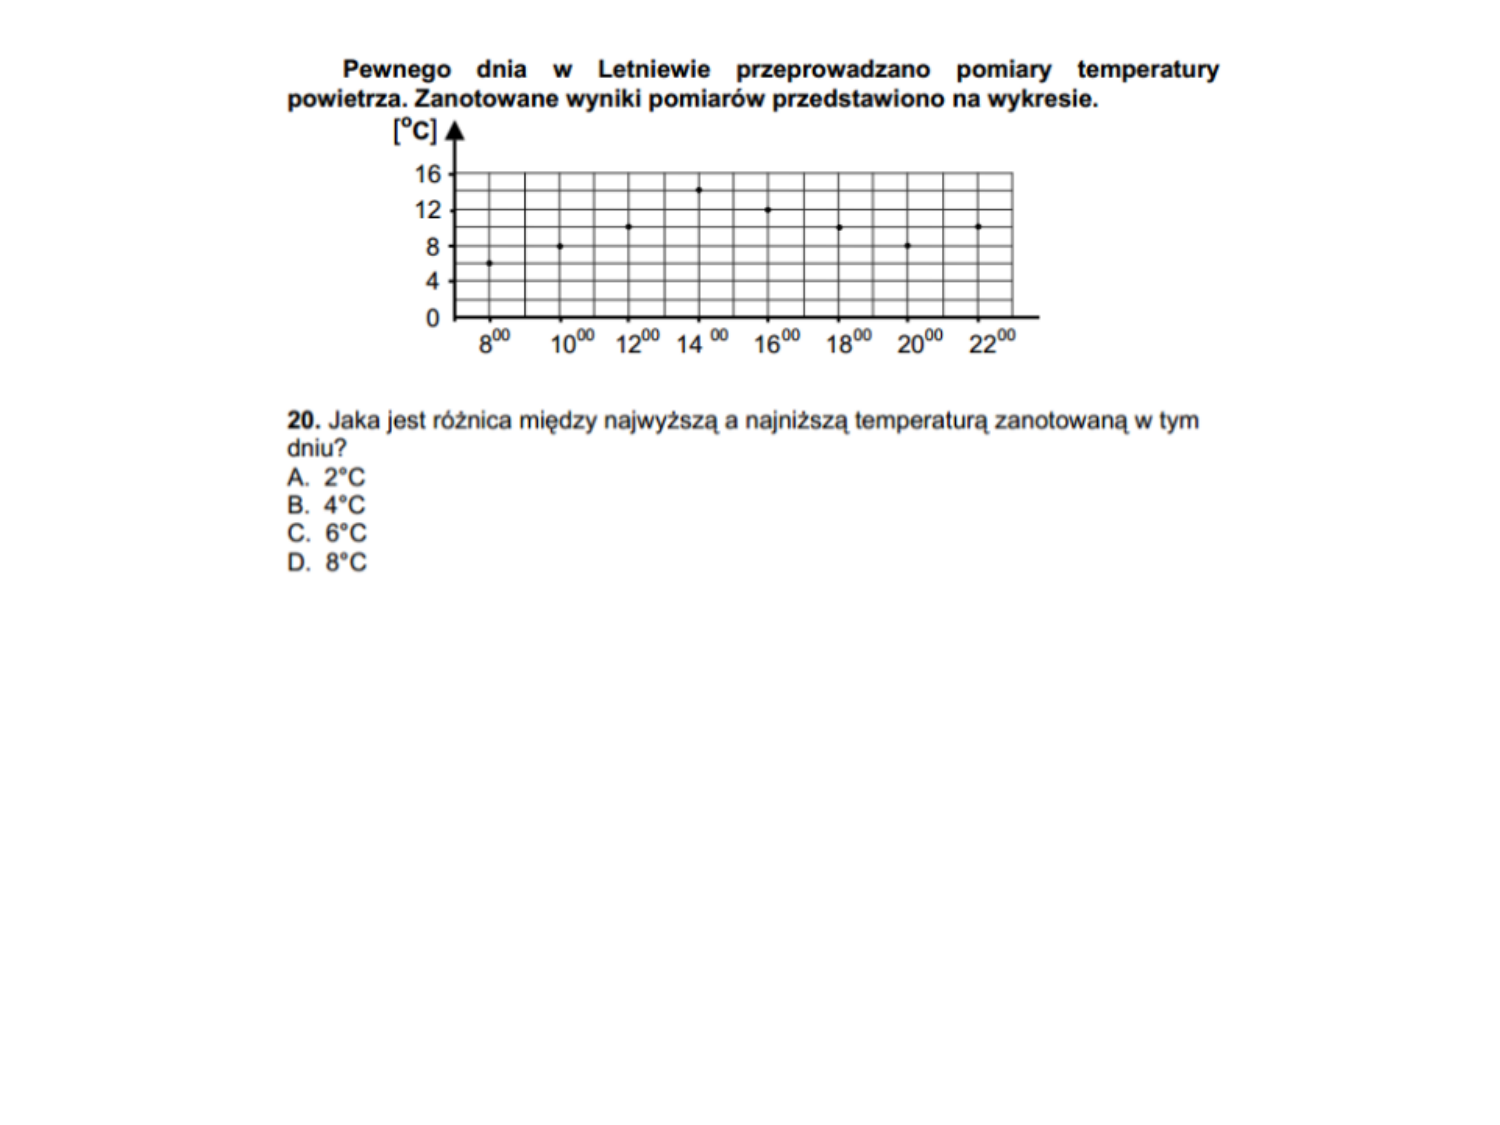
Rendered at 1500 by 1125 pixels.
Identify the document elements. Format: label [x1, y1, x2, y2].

picture [253, 385, 1228, 589]
picture [253, 42, 1228, 370]
